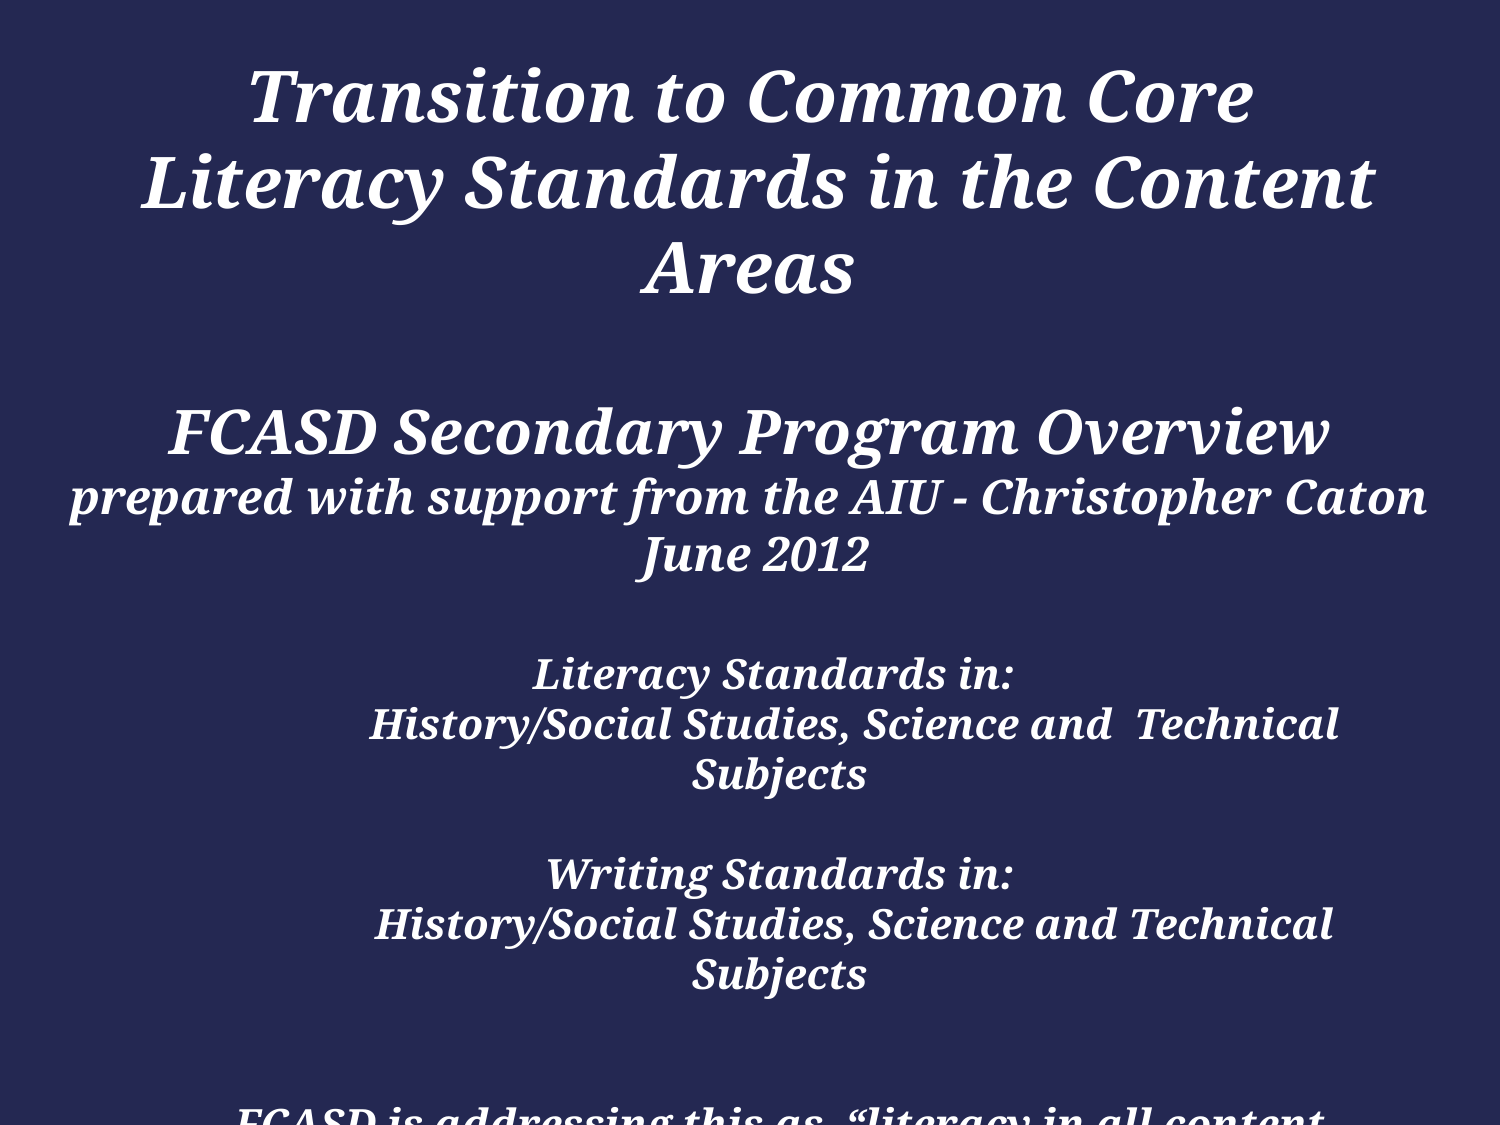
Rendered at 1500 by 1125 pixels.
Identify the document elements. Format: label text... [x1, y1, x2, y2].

text_box Literacy Standards in: History/Social Studies, Science and Technical Subjects Writing Standards in: History/Social Studies, Science and Technical Subjects FCASD is addressing this as “literacy in all content areas” [147, 640, 1413, 1125]
title Transition to Common Core Literacy Standards in the Content Areas FCASD Secondary Program Overview prepared with support from the AIU - Christopher Caton June 2012 [37, 24, 1463, 1035]
